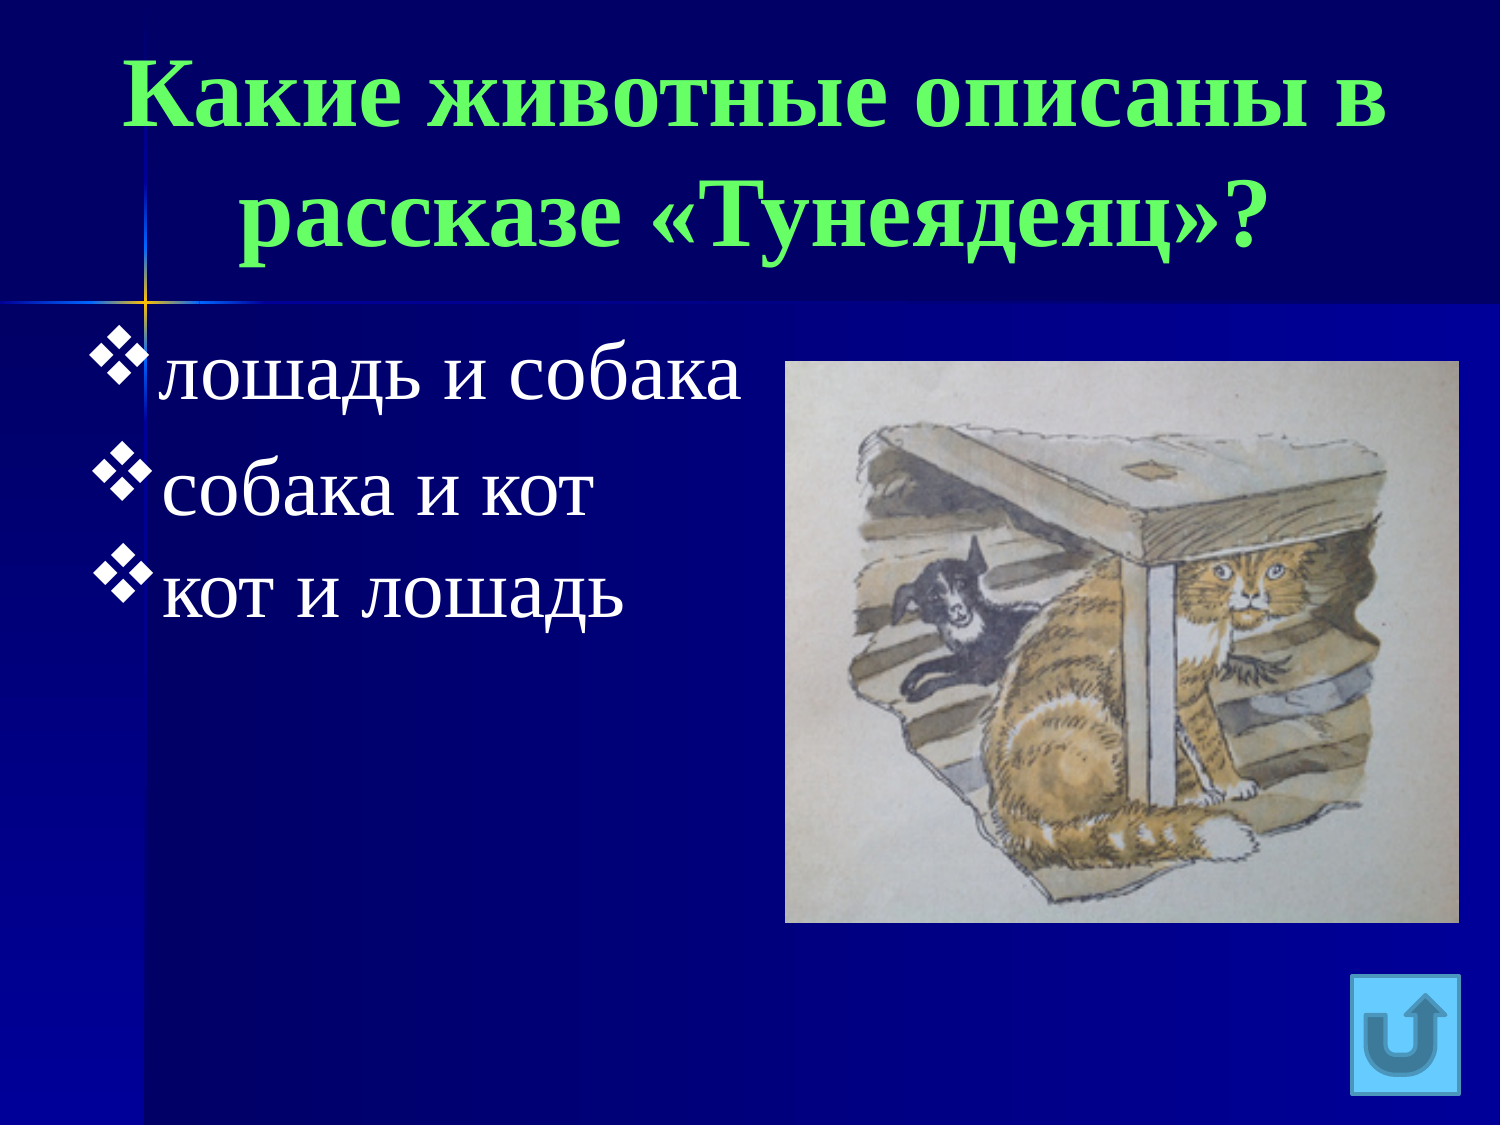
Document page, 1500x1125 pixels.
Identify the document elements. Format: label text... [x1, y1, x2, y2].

picture [785, 361, 1459, 924]
text_box собака и кот [70, 424, 632, 540]
text_box лошадь и собака [67, 308, 780, 424]
text_box Какие животные описаны в рассказе «Тунеядеяц»? [29, 19, 1483, 274]
text_box [1350, 974, 1461, 1096]
text_box кот и лошадь [71, 526, 662, 642]
